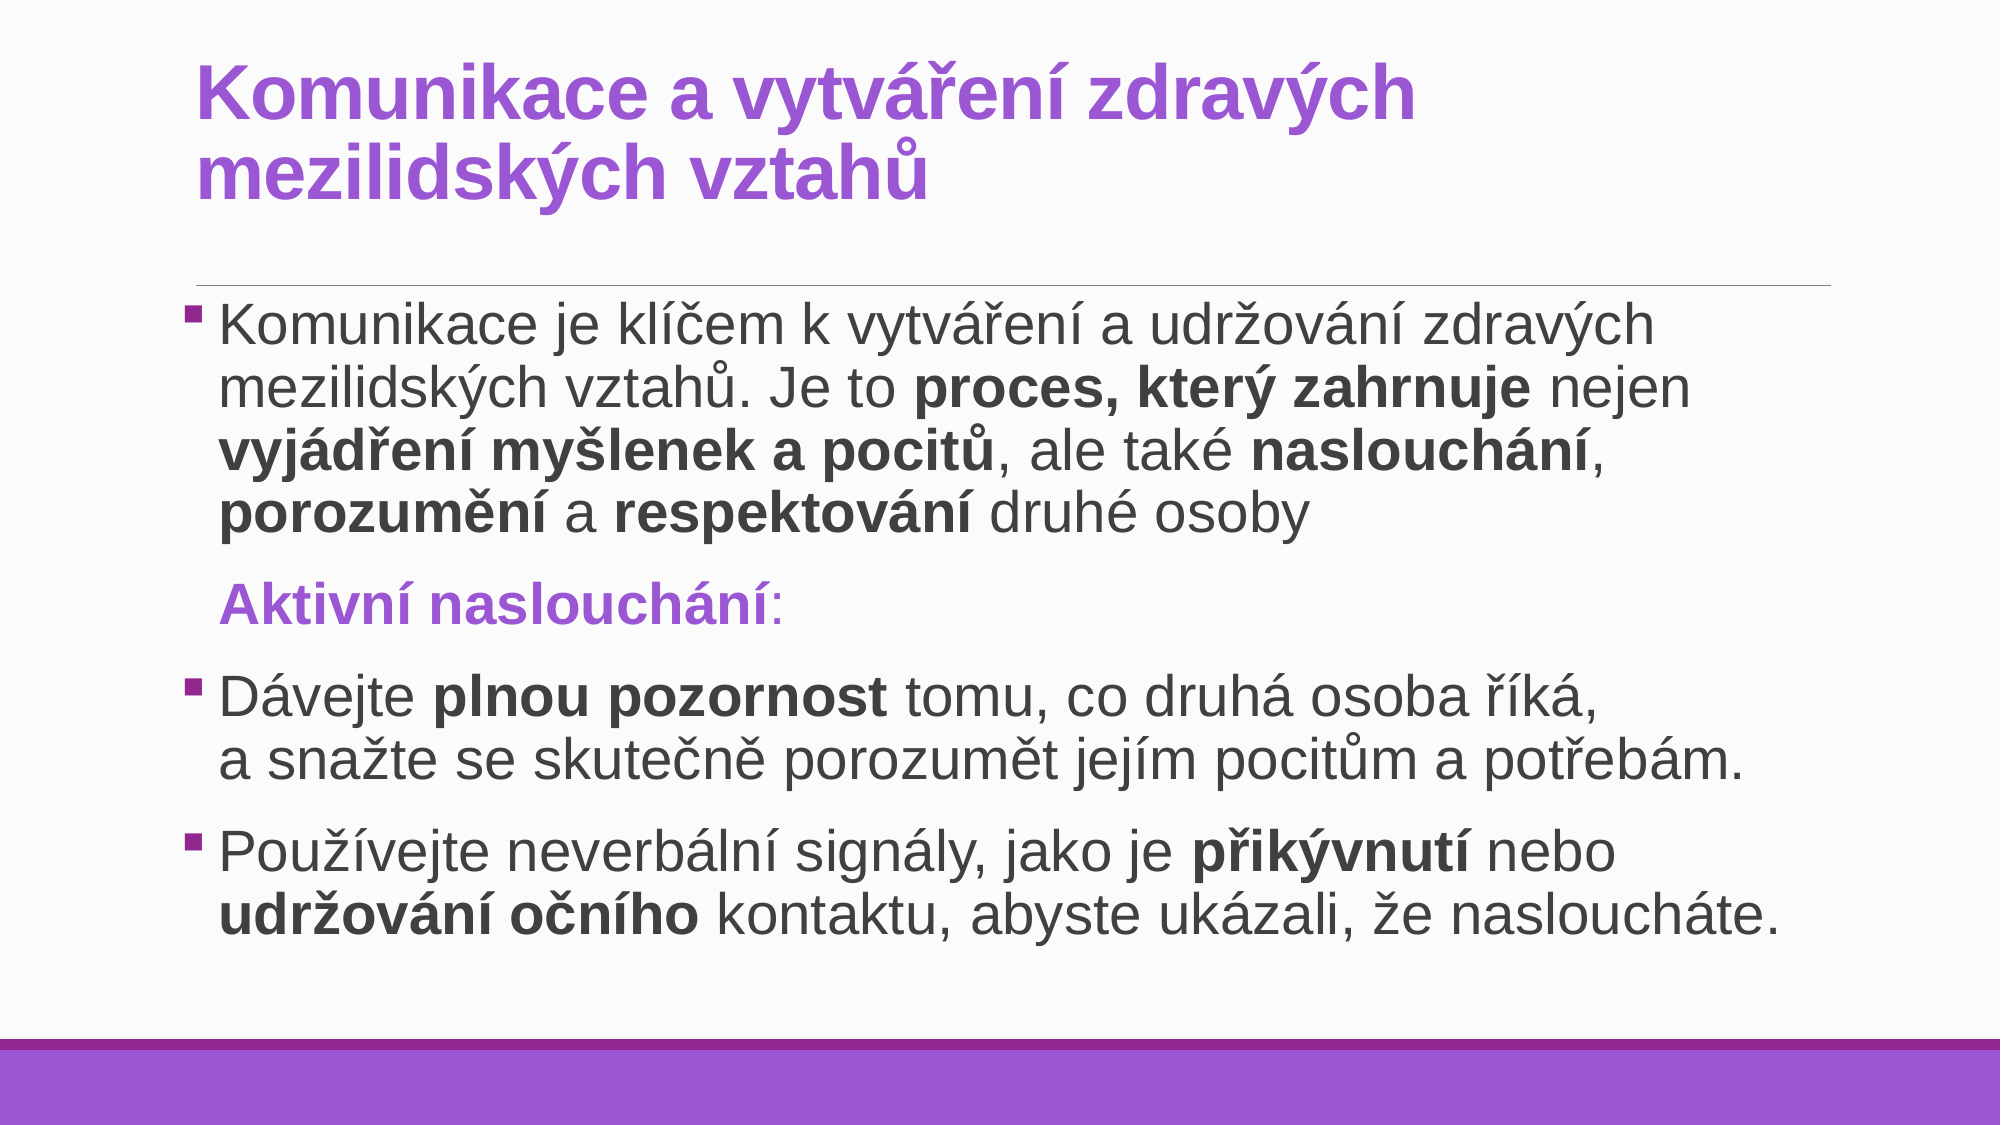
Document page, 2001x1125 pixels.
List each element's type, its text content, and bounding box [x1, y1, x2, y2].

list Komunikace je klíčem k vytváření a udržování zdravých mezilidských vztahů. Je to proces, který zahrnuje nejen vyjádření myšlenek a pocitů, ale také naslouchání, porozumění a respektování druhé osoby Aktivní naslouchání: Dávejte plnou pozornost tomu, co druhá osoba říká, a snažte se skutečně porozumět jejím pocitům a potřebám. Používejte neverbální signály, jako je přikývnutí nebo udržování očního kontaktu, abyste ukázali, že nasloucháte. [180, 286, 1830, 1029]
title Komunikace a vytváření zdravých mezilidských vztahů [180, 47, 1830, 223]
